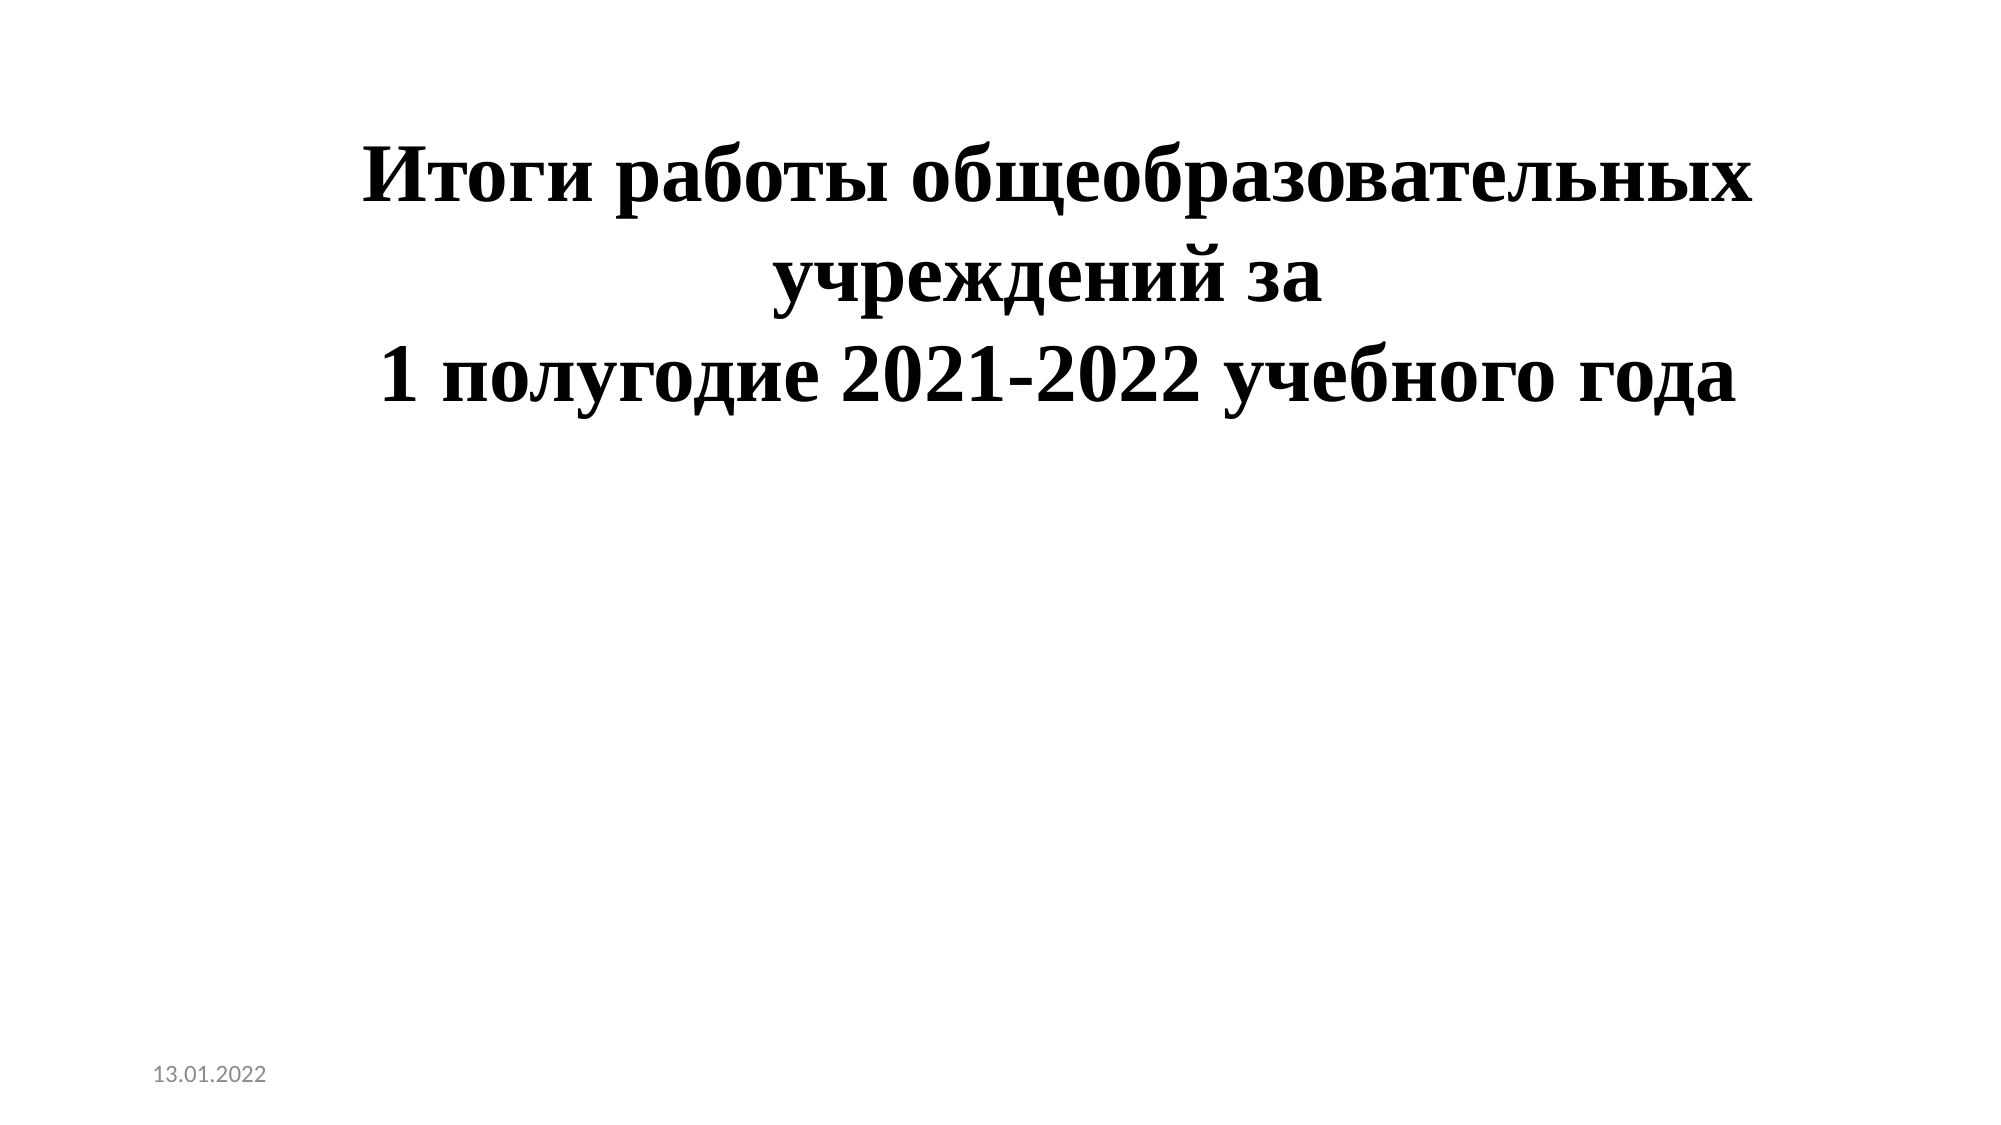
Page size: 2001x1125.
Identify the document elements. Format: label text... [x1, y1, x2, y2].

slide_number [137, 1042, 588, 1103]
text_box Итоги работы общеобразовательных учреждений за 1 полугодие 2021-2022 учебного года [314, 110, 1802, 426]
